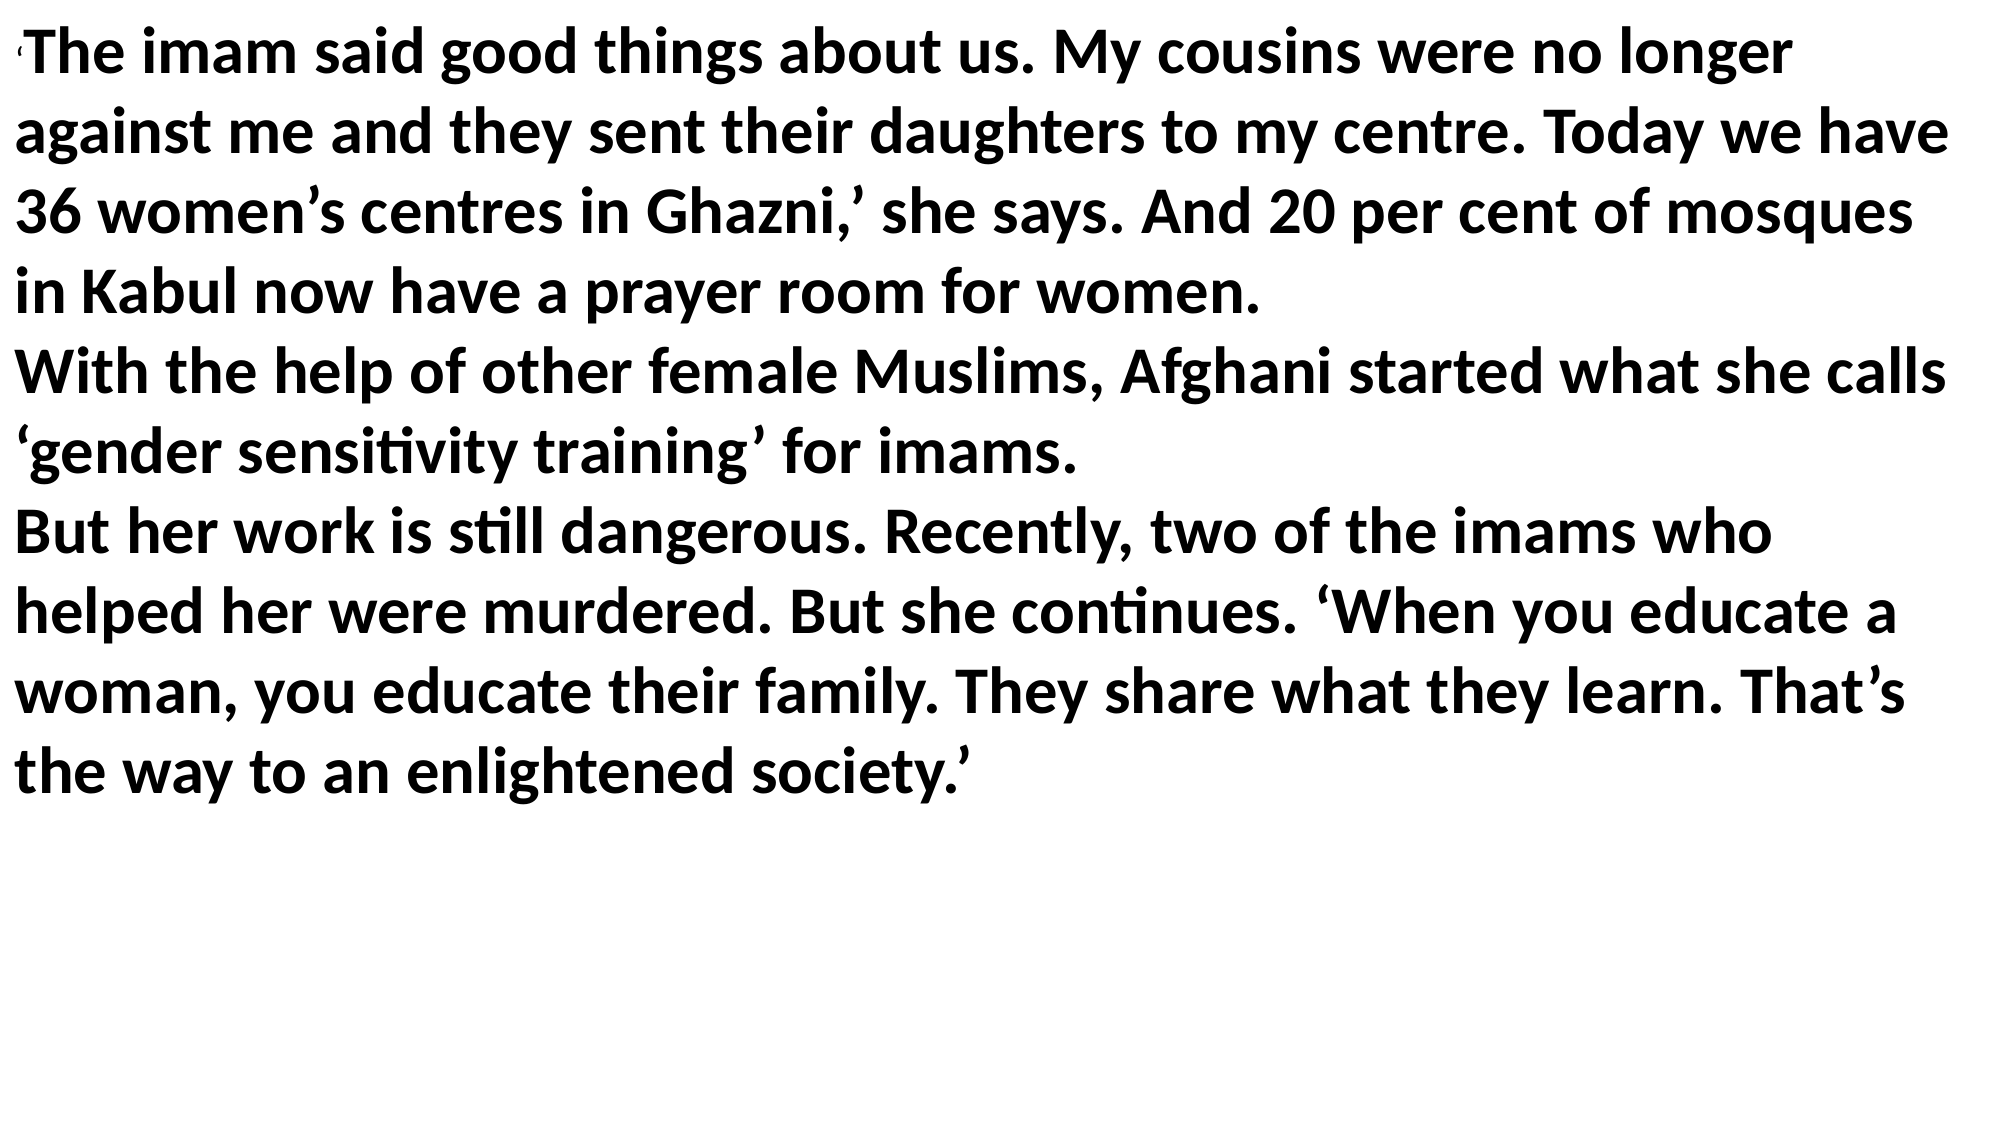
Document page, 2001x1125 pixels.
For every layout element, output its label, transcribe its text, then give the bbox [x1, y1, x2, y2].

text_box ‘The imam said good things about us. My cousins were no longer against me and they sent their daughters to my centre. Today we have 36 women’s centres in Ghazni,’ she says. And 20 per cent of mosques in Kabul now have a prayer room for women. With the help of other female Muslims, Afghani started what she calls ‘gender sensitivity training’ for imams. But her work is still dangerous. Recently, two of the imams who helped her were murdered. But she continues. ‘When you educate a woman, you educate their family. They share what they learn. That’s the way to an enlightened society.’ [0, 0, 1972, 815]
